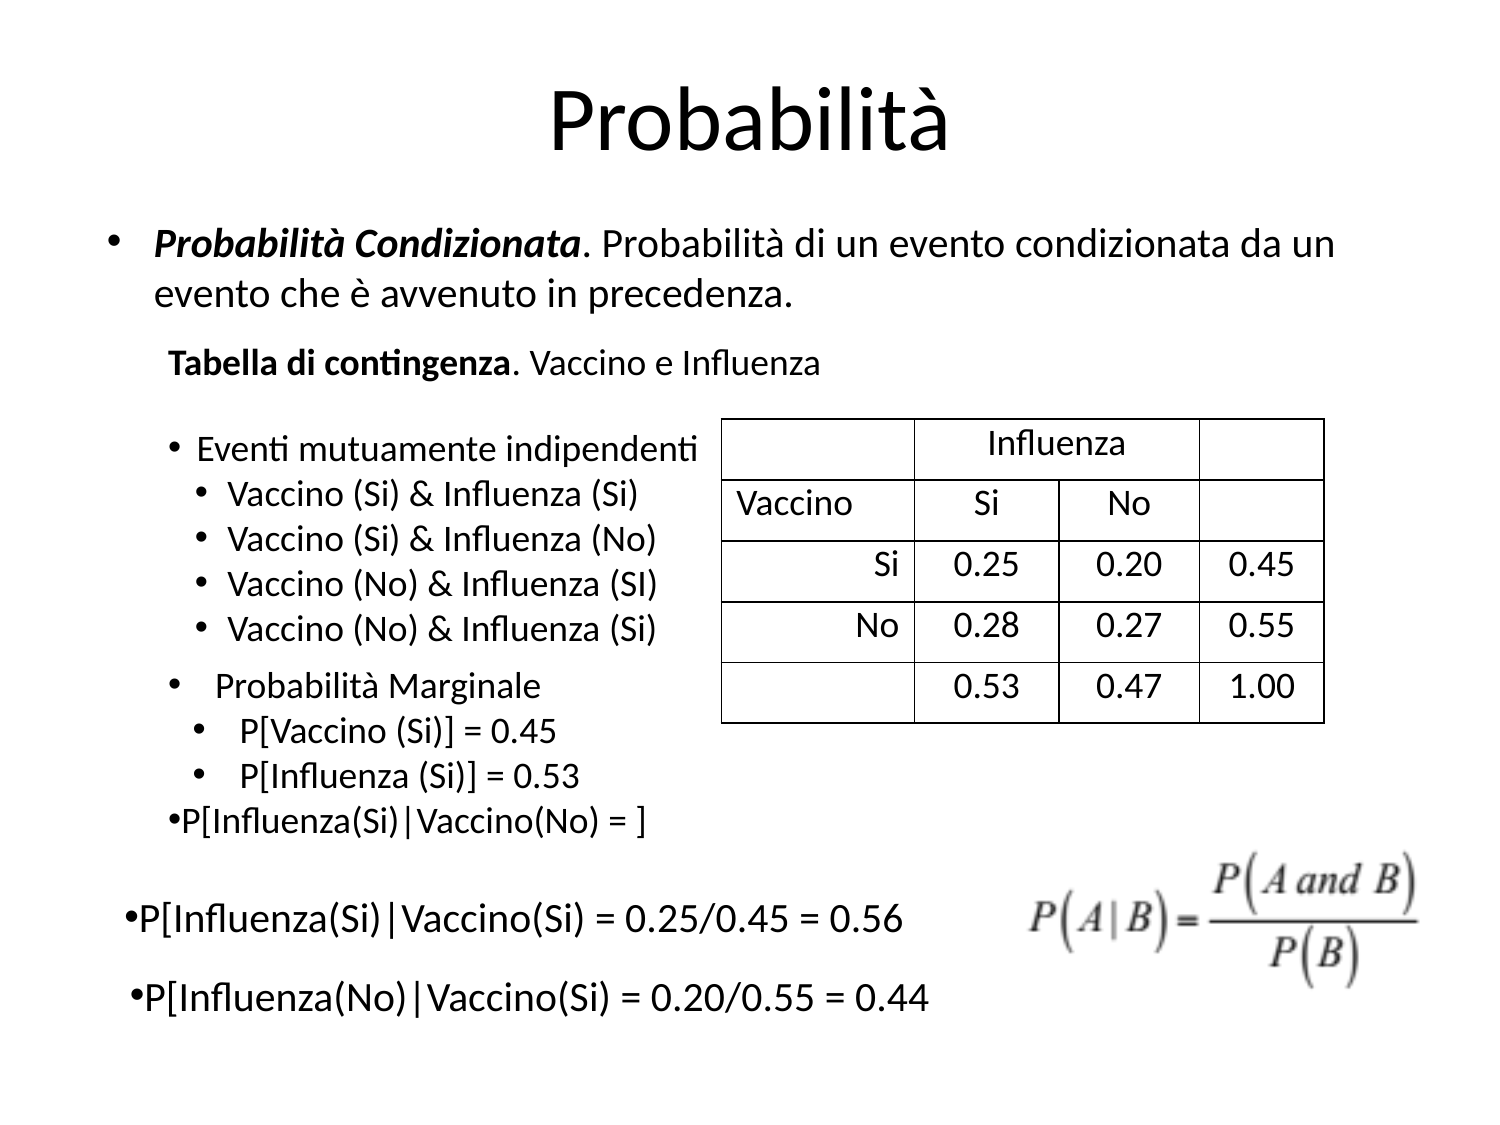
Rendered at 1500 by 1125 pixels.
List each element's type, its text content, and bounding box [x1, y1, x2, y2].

table_cell 0.55 [1200, 603, 1323, 662]
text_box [1022, 844, 1424, 995]
text_box P[Influenza(Si)|Vaccino(Si) = 0.25/0.45 = 0.56 [109, 883, 974, 949]
table_cell 0.27 [1060, 603, 1199, 662]
table_cell Vaccino [722, 481, 914, 540]
table_cell [1200, 481, 1323, 540]
table_cell Si [722, 542, 914, 601]
text_box P[Influenza(No)|Vaccino(Si) = 0.20/0.55 = 0.44 [115, 961, 1023, 1027]
table_cell 1.00 [1200, 663, 1323, 722]
table_cell 0.25 [915, 542, 1058, 601]
text_box Eventi mutuamente indipendenti Vaccino (Si) & Influenza (Si) Vaccino (Si) & Influenza (No) Vaccino (No) & Influenza (SI) Vaccino (No) & Influenza (Si) Probabilità Marginale P[Vaccino (Si)] = 0.45 P[Influenza (Si)] = 0.53 P[Influenza(Si)|Vaccino(No) = ] [153, 416, 722, 849]
table_cell Si [915, 481, 1058, 540]
table_cell No [722, 603, 914, 662]
table_cell 0.20 [1060, 542, 1199, 601]
table_header [722, 420, 914, 479]
table_header [1200, 420, 1323, 479]
table_cell 0.53 [915, 663, 1058, 722]
table_cell 0.45 [1200, 542, 1323, 601]
table_cell 0.28 [915, 603, 1058, 662]
text_box Tabella di contingenza. Vaccino e Influenza [153, 331, 1321, 391]
table_cell 0.47 [1060, 663, 1199, 722]
text_box Probabilità Condizionata. Probabilità di un evento condizionata da un evento che è avvenuto in precedenza. [92, 208, 1371, 324]
table_cell No [1060, 481, 1199, 540]
table_header Influenza [915, 420, 1199, 479]
table_cell [722, 663, 914, 722]
title Probabilità [75, 45, 1425, 182]
